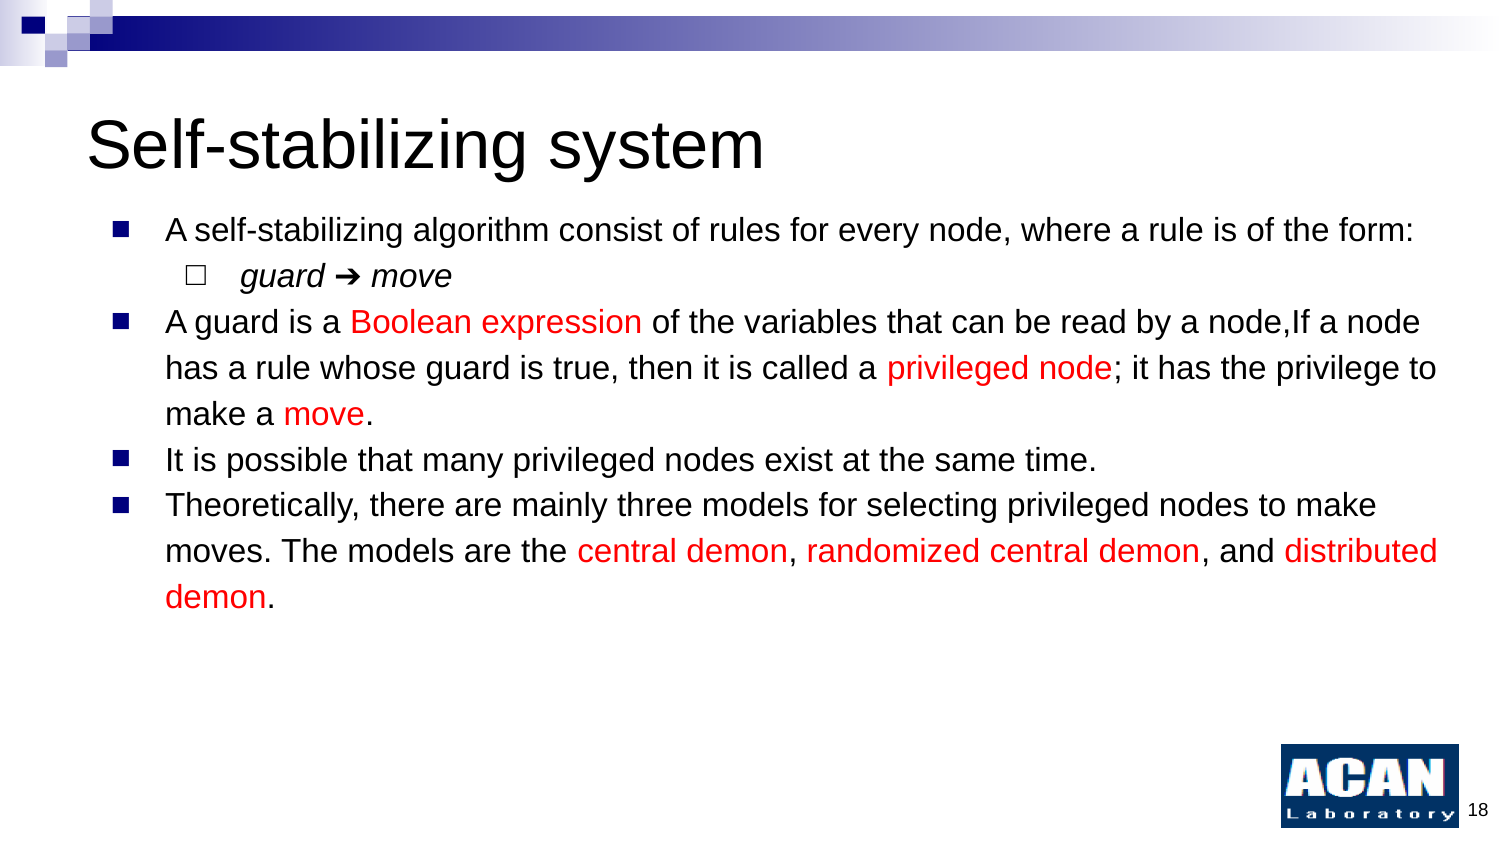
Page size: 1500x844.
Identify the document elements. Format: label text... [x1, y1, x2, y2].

title Self-stabilizing system [75, 56, 1425, 187]
slide_number 18 [1149, 796, 1500, 827]
picture [1281, 744, 1459, 796]
text_box A self-stabilizing algorithm consist of rules for every node, where a rule is of the form: guard ➔ move A guard is a Boolean expression of the variables that can be read by a node,If a node has a rule whose guard is true, then it is called a privileged node; it has the privilege to make a move. It is possible that many privileged nodes exist at the same time. Theoretically, there are mainly three models for selecting privileged nodes to make moves. The models are the central demon, randomized central demon, and distributed demon. [75, 187, 1459, 631]
